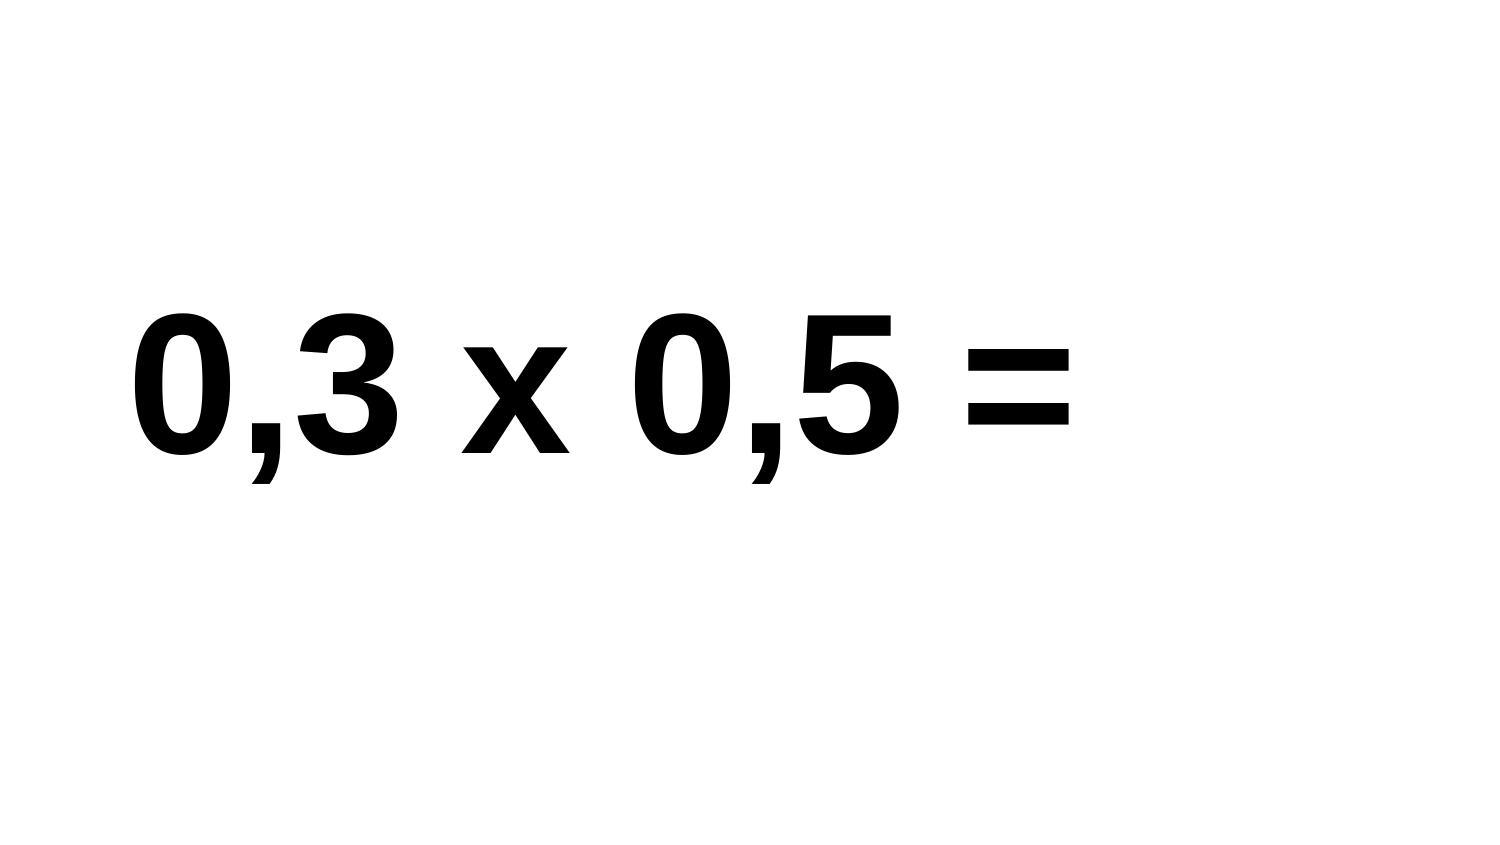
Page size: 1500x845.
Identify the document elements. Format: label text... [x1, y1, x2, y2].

text_box 0,3 x 0,5 = [112, 317, 1388, 509]
